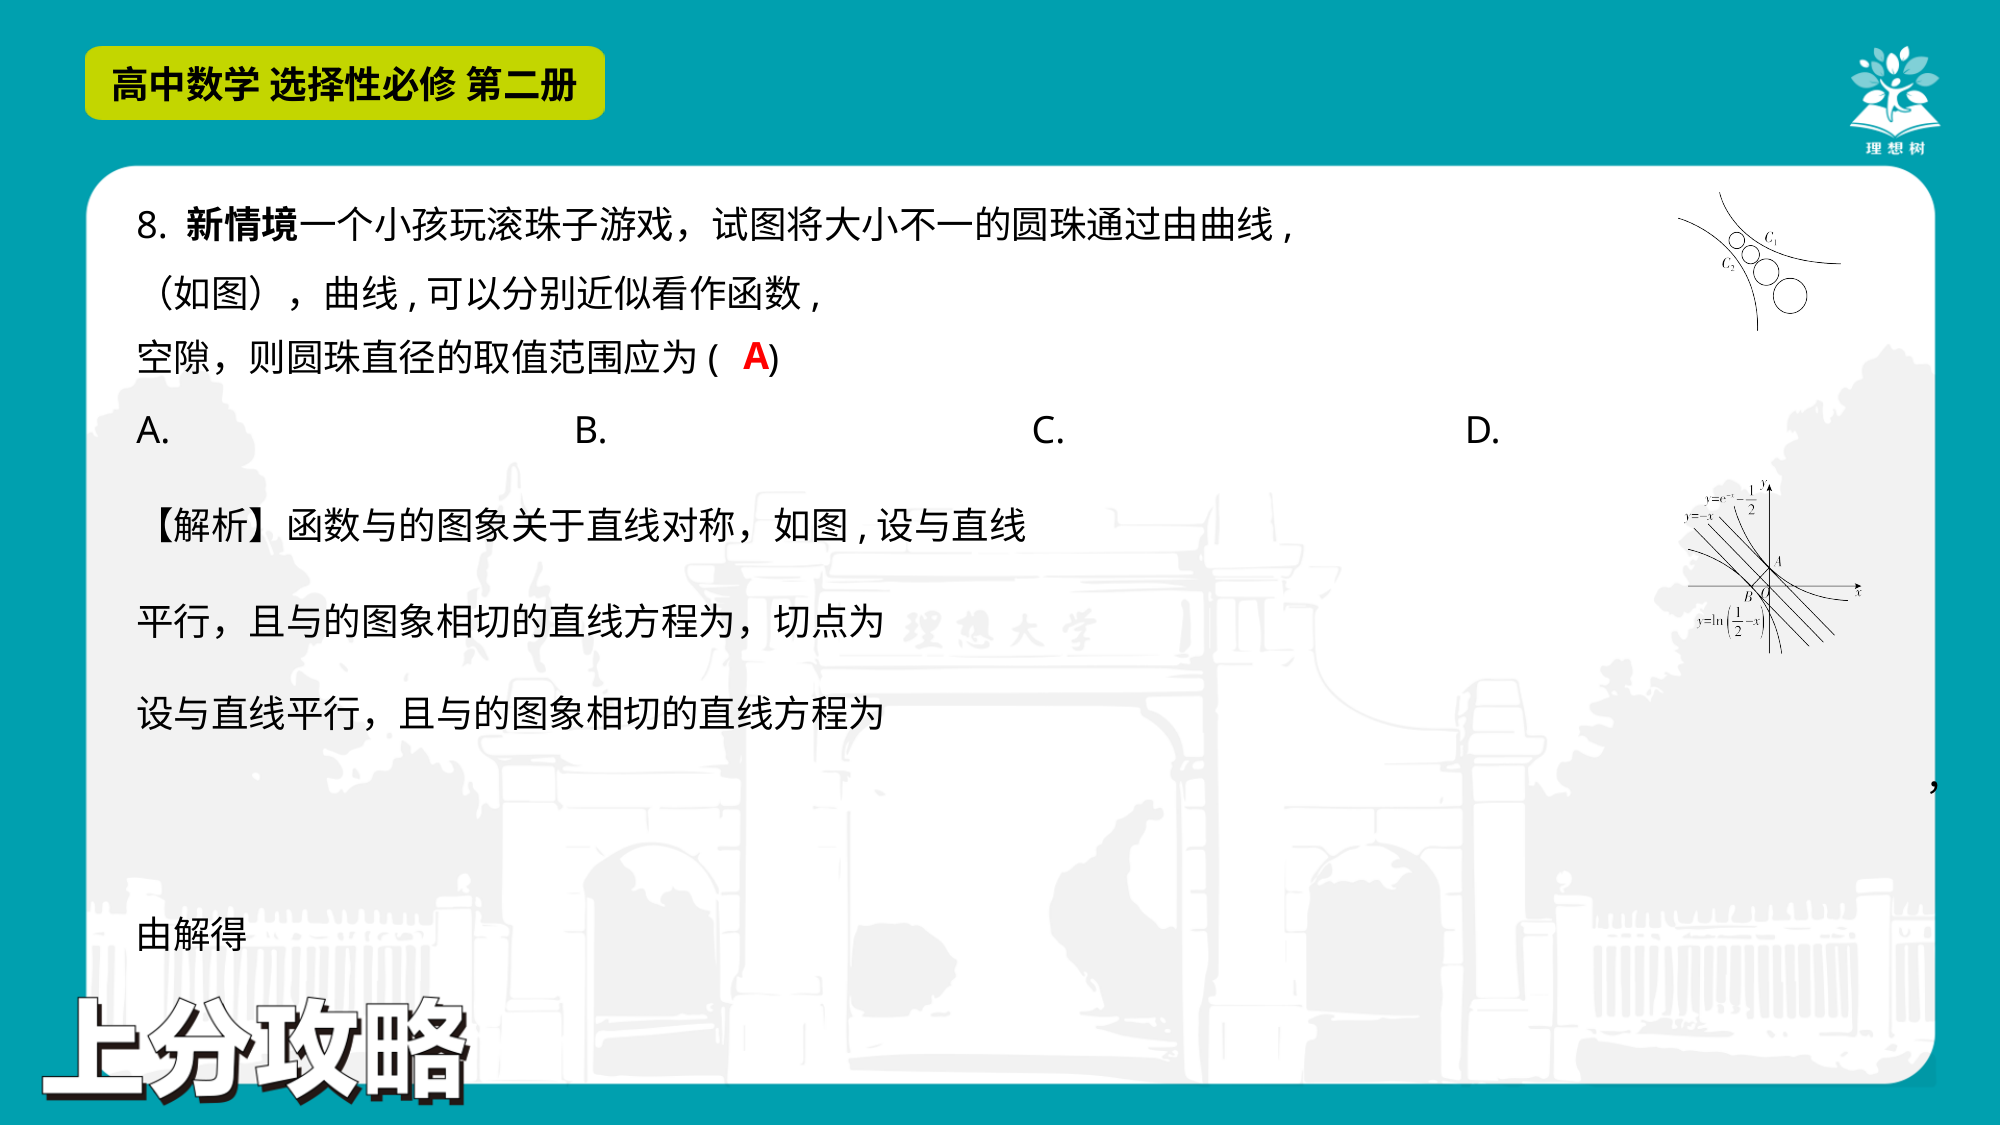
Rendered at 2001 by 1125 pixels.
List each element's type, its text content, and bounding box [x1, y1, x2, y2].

picture [0, 0, 2000, 1125]
text_box A [729, 312, 784, 371]
